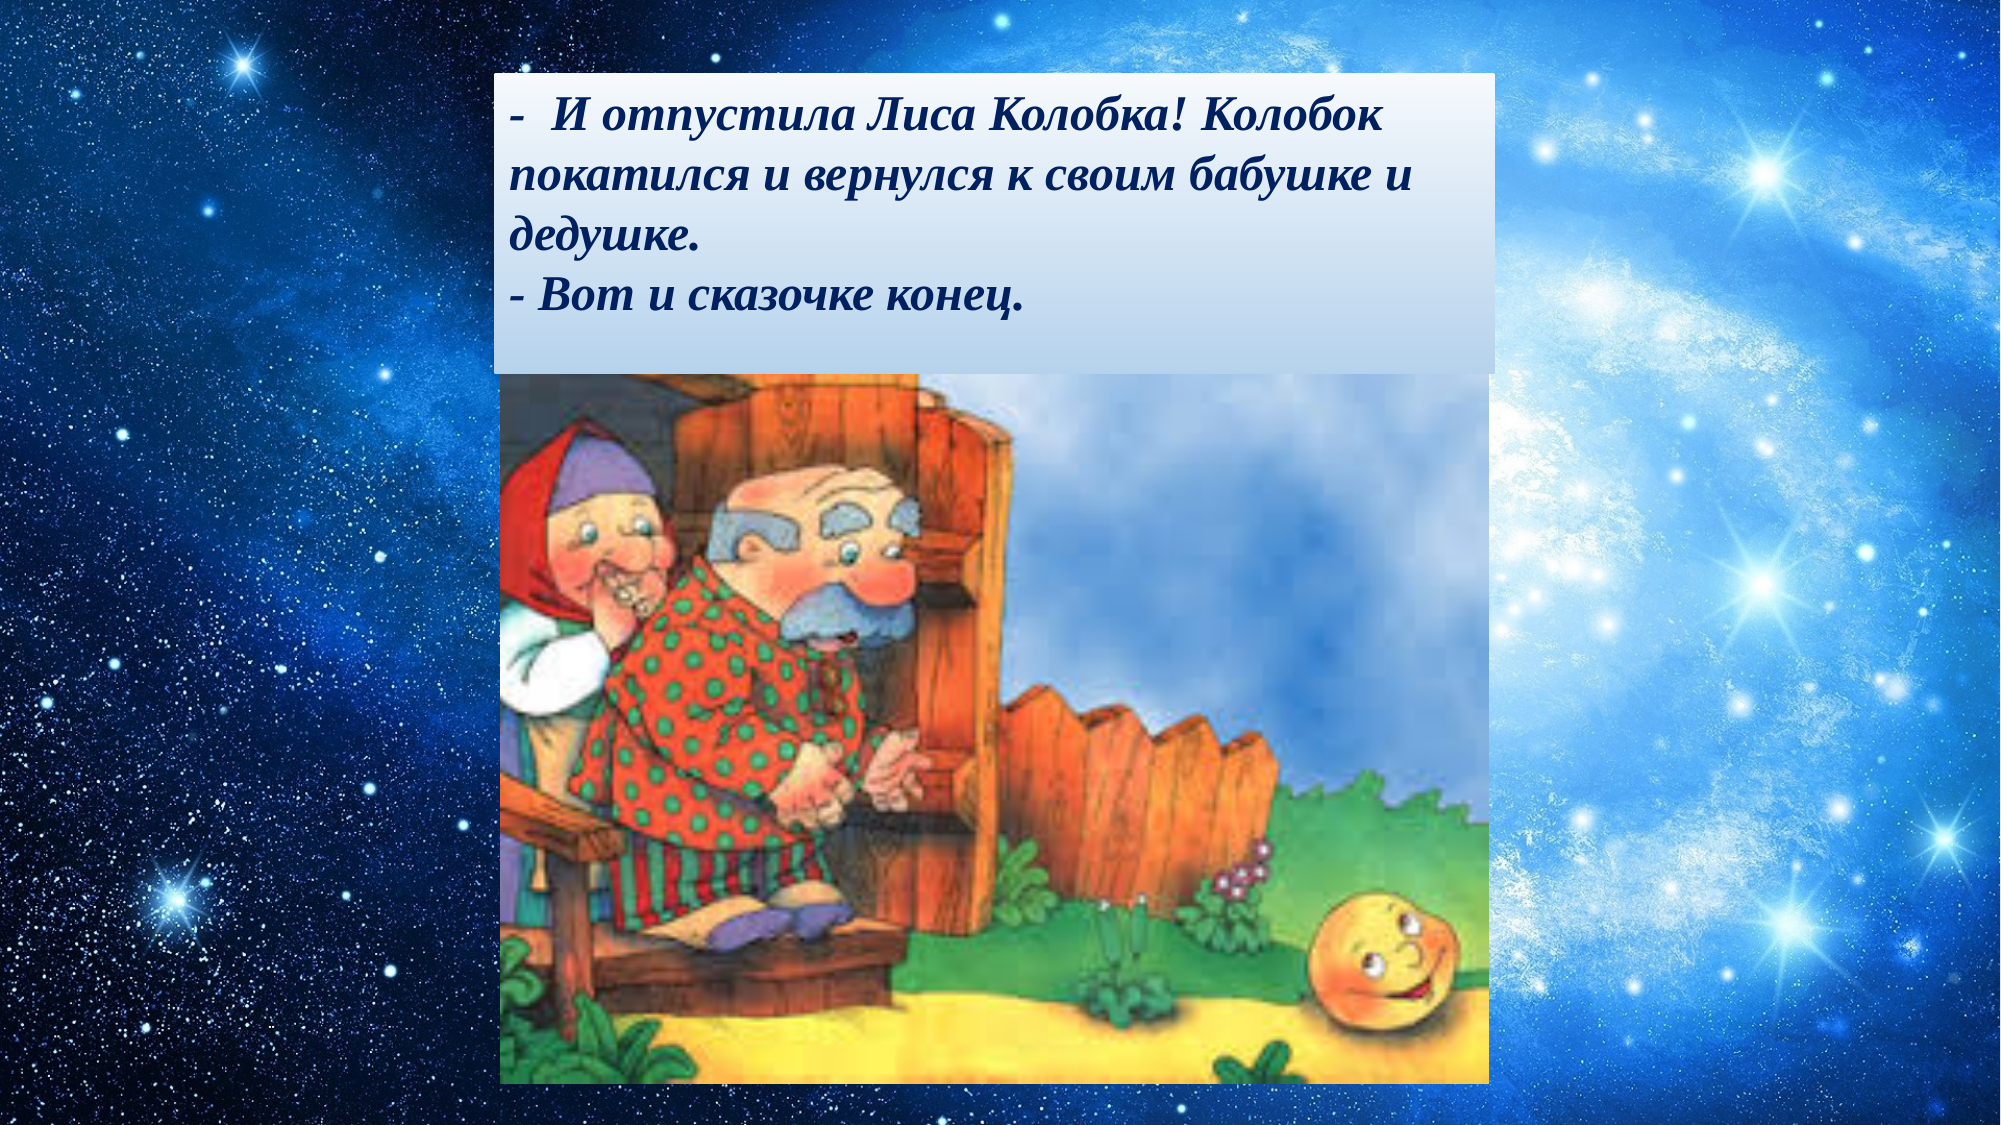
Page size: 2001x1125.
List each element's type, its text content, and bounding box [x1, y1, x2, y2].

text_box - И отпустила Лиса Колобка! Колобок покатился и вернулся к своим бабушке и дедушке. - Вот и сказочке конец. [494, 73, 1495, 374]
picture [0, 0, 2001, 1125]
